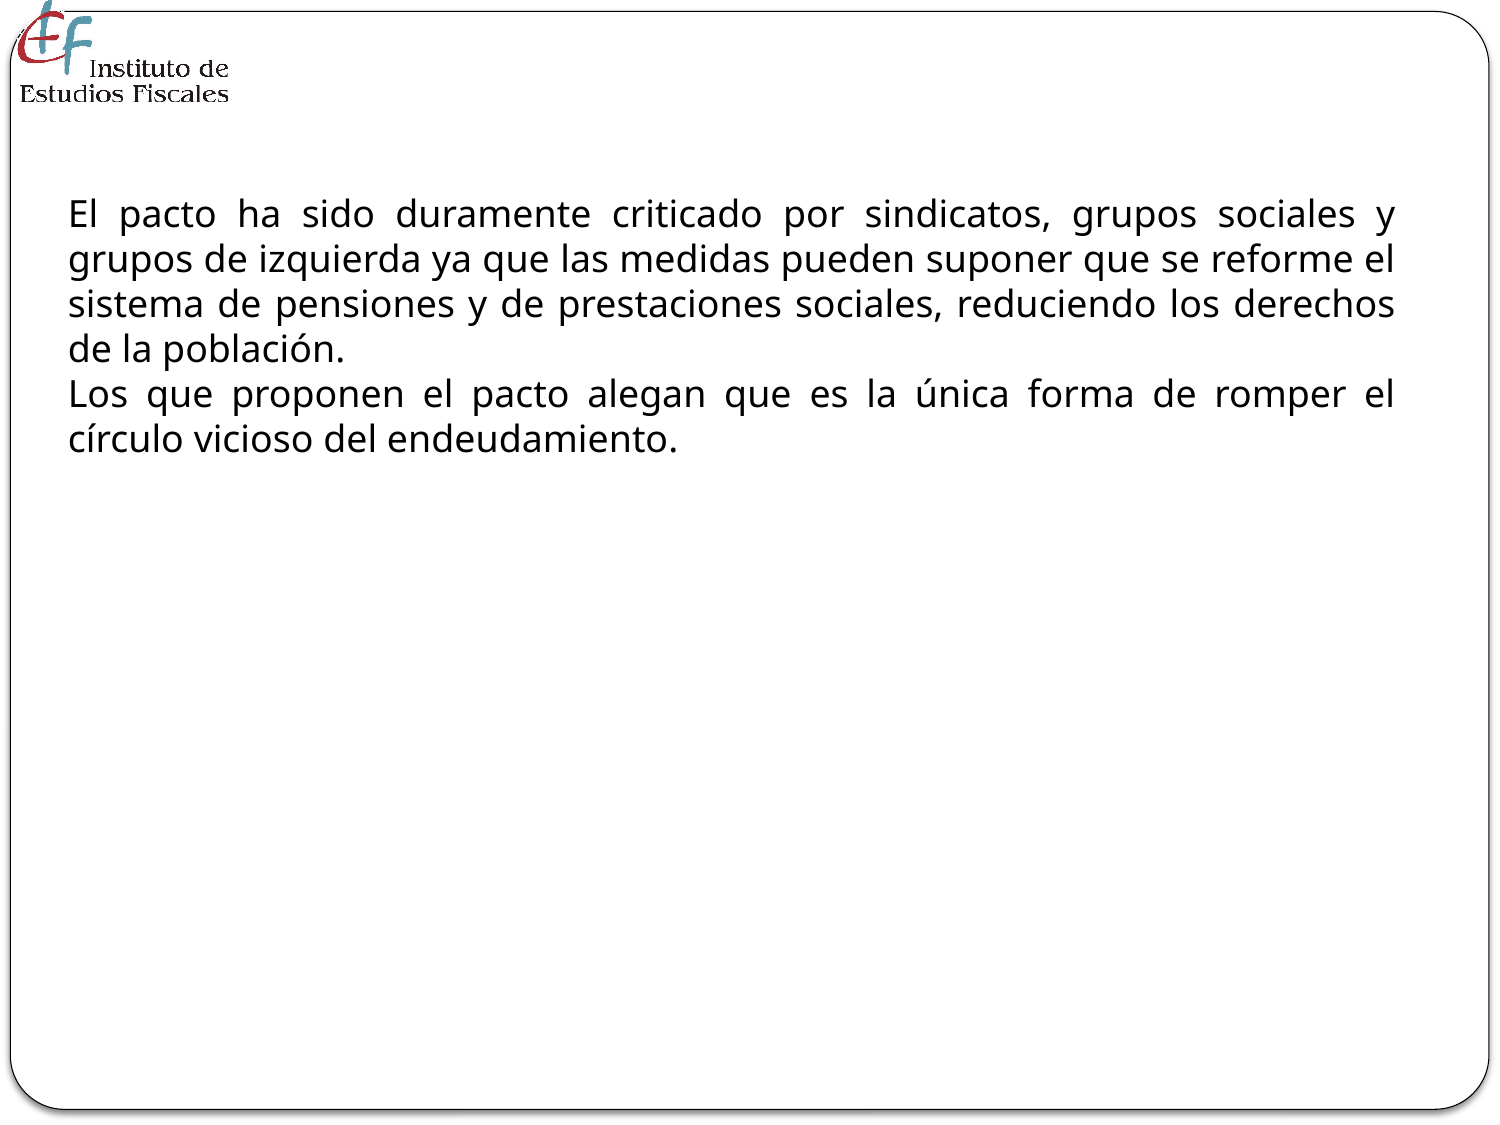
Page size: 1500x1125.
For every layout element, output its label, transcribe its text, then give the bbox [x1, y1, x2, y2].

text_box El pacto ha sido duramente criticado por sindicatos, grupos sociales y grupos de izquierda ya que las medidas pueden suponer que se reforme el sistema de pensiones y de prestaciones sociales, reduciendo los derechos de la población. Los que proponen el pacto alegan que es la única forma de romper el círculo vicioso del endeudamiento. [53, 137, 1412, 557]
picture [17, 0, 228, 102]
